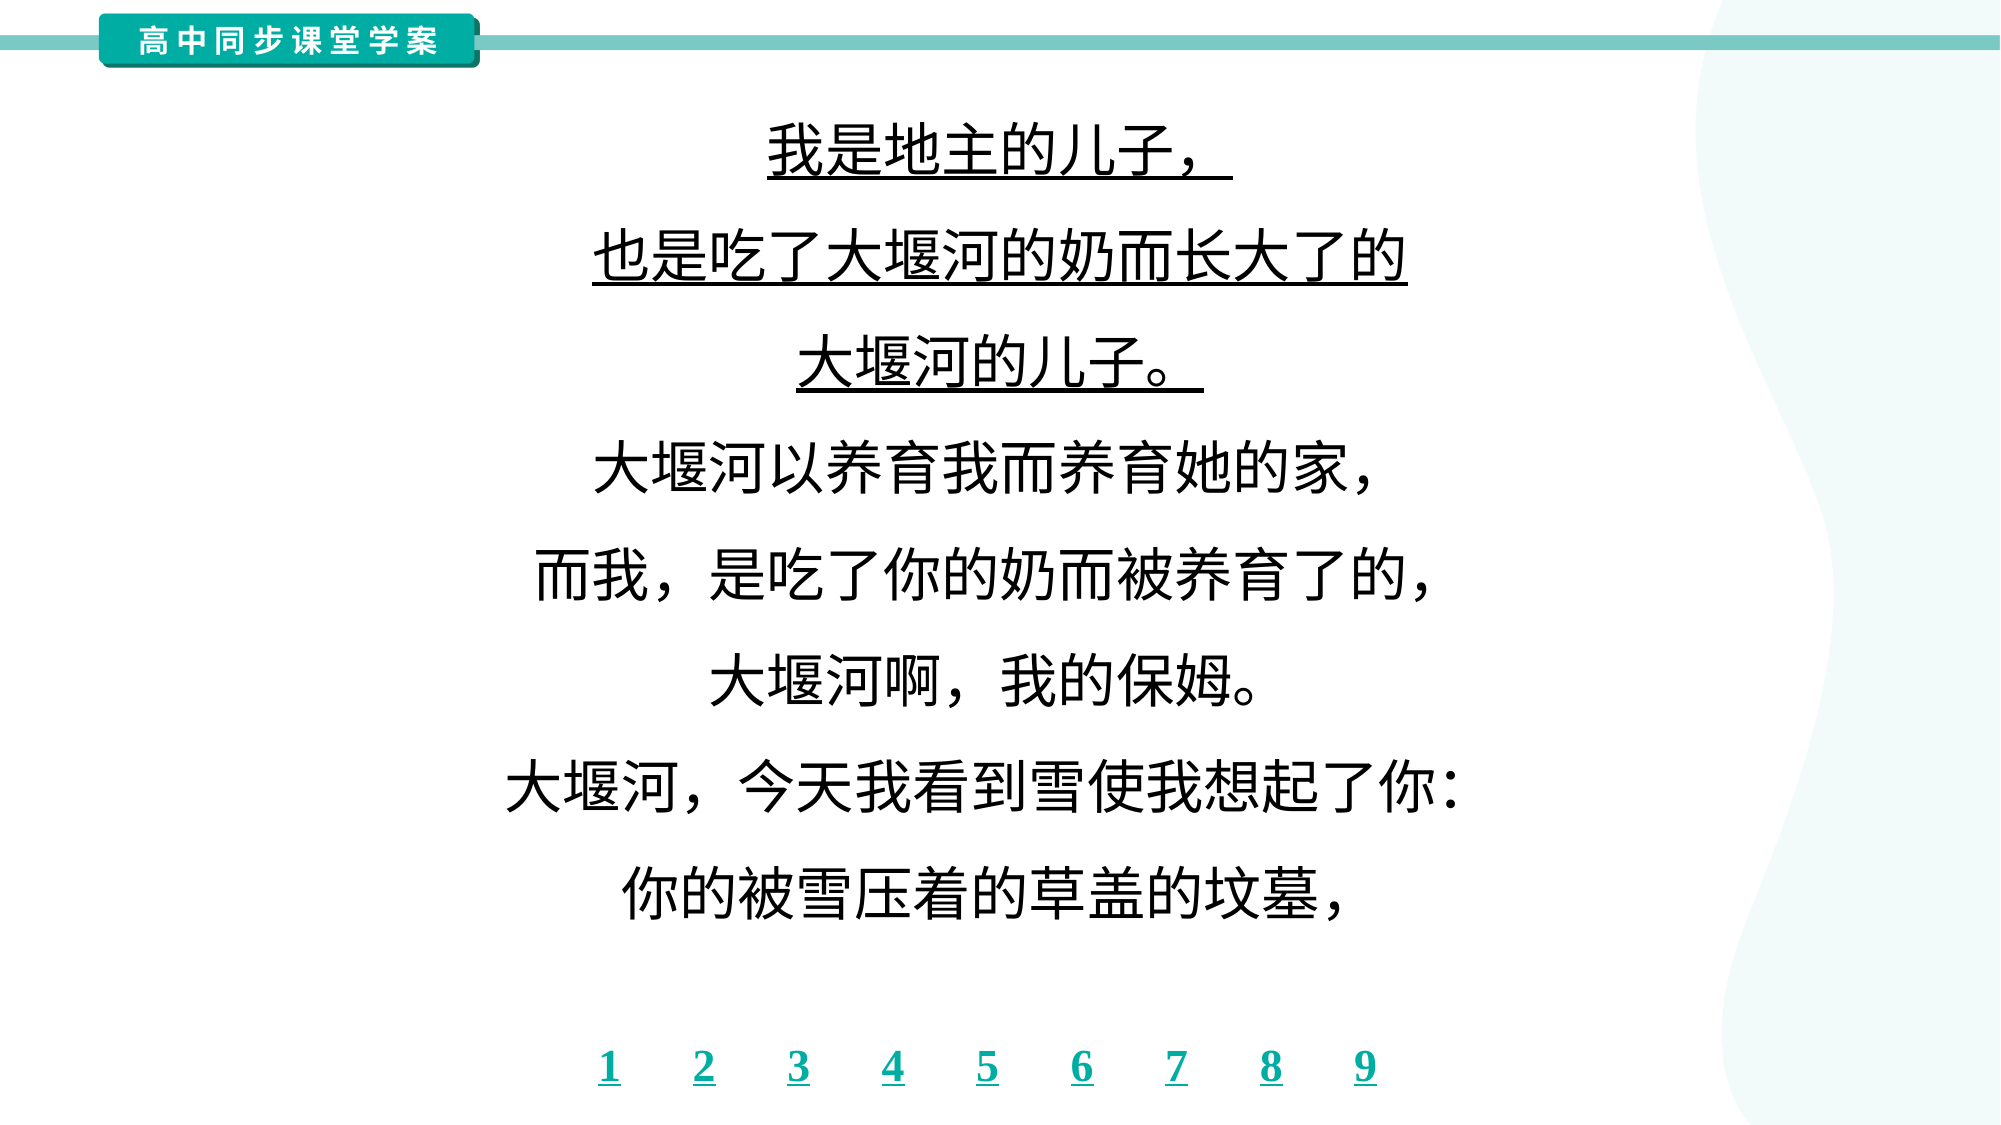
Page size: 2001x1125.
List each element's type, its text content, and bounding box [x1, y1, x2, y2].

picture [0, 0, 2000, 1125]
text_box 我是地主的儿子， 也是吃了大堰河的奶而长大了的 大堰河的儿子。 大堰河以养育我而养育她的家， 而我，是吃了你的奶而被养育了的， 大堰河啊，我的保姆。 大堰河，今天我看到雪使我想起了你： 你的被雪压着的草盖的坟墓， [100, 76, 1899, 927]
